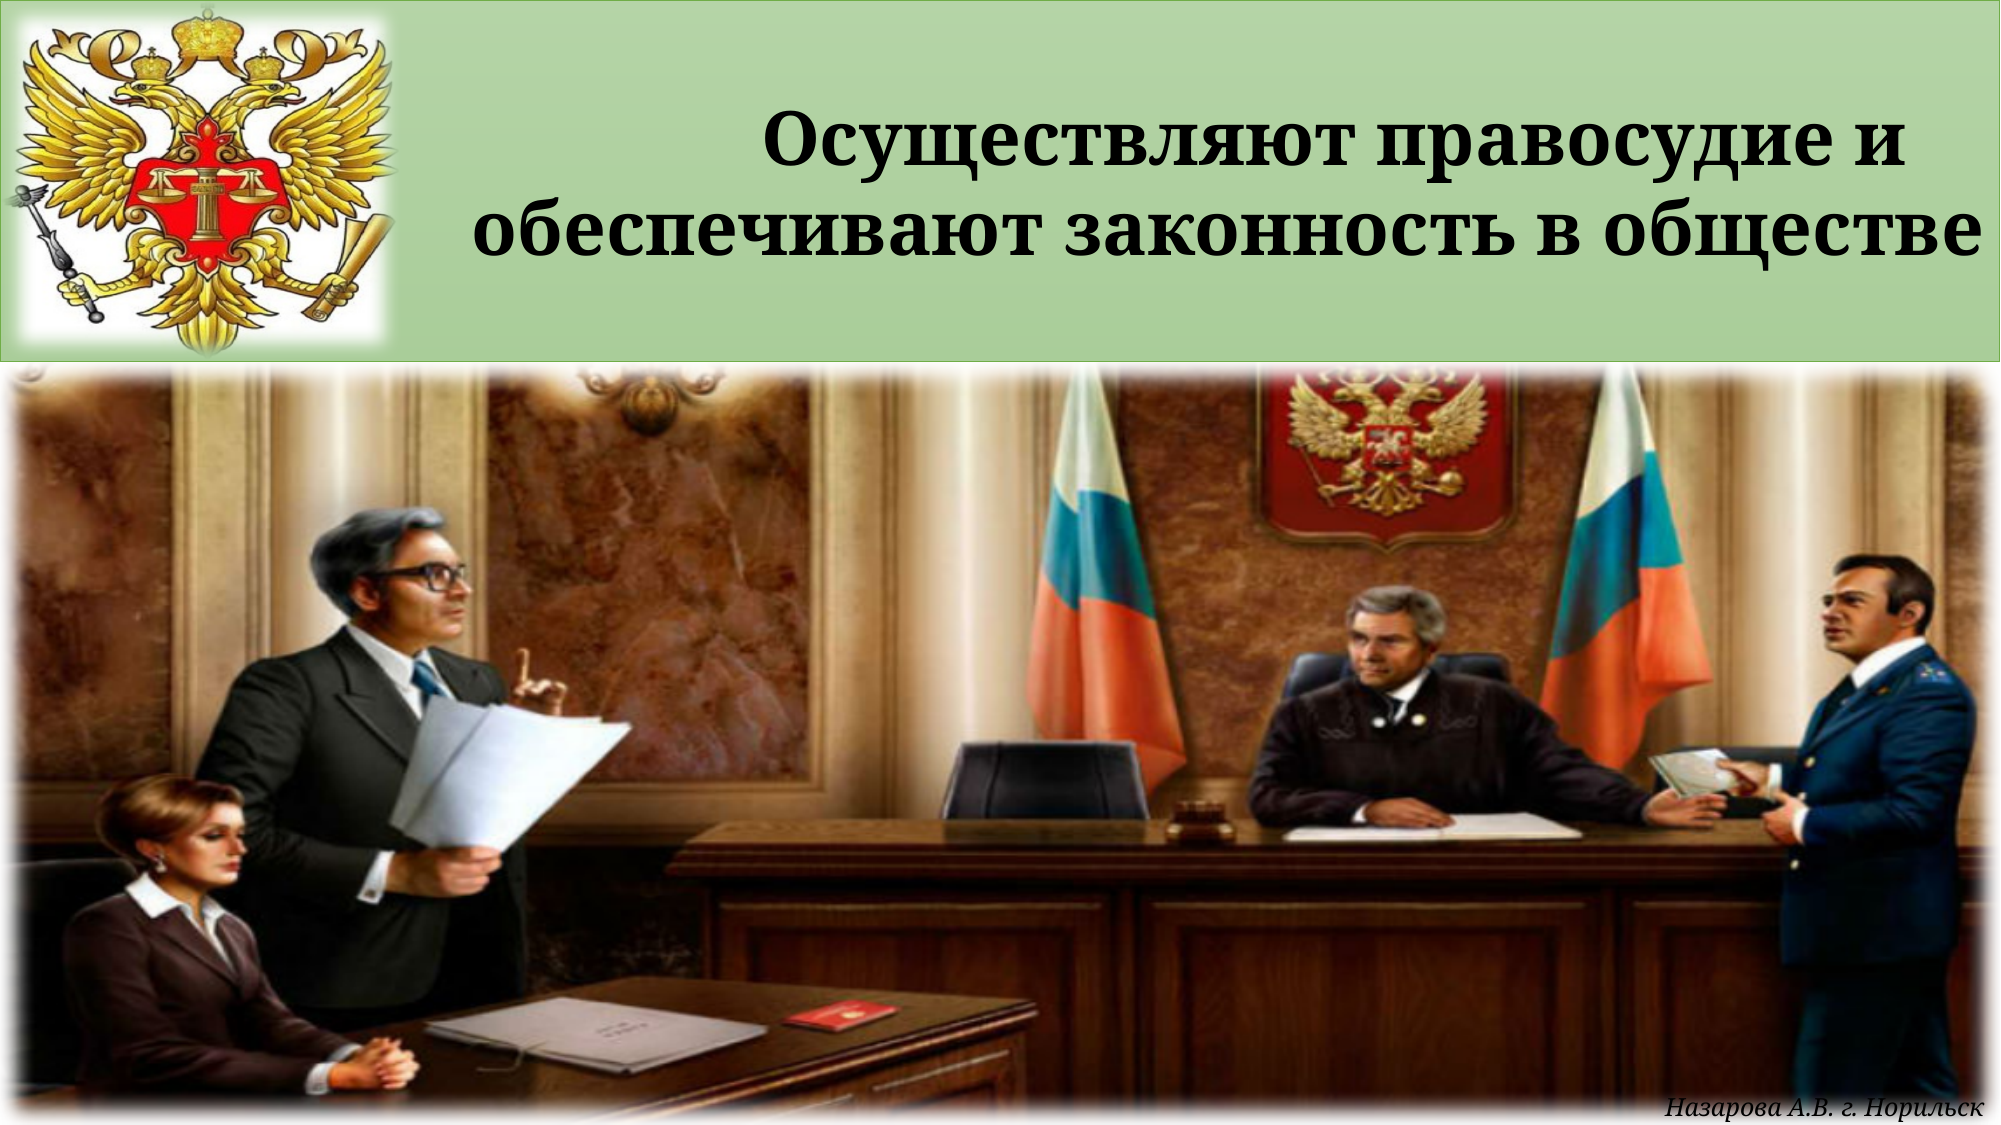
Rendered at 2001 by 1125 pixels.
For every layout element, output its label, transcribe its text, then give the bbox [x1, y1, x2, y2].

picture [0, 0, 2000, 1125]
text_box Осуществляют правосудие и обеспечивают законность в обществе [403, 0, 2000, 361]
